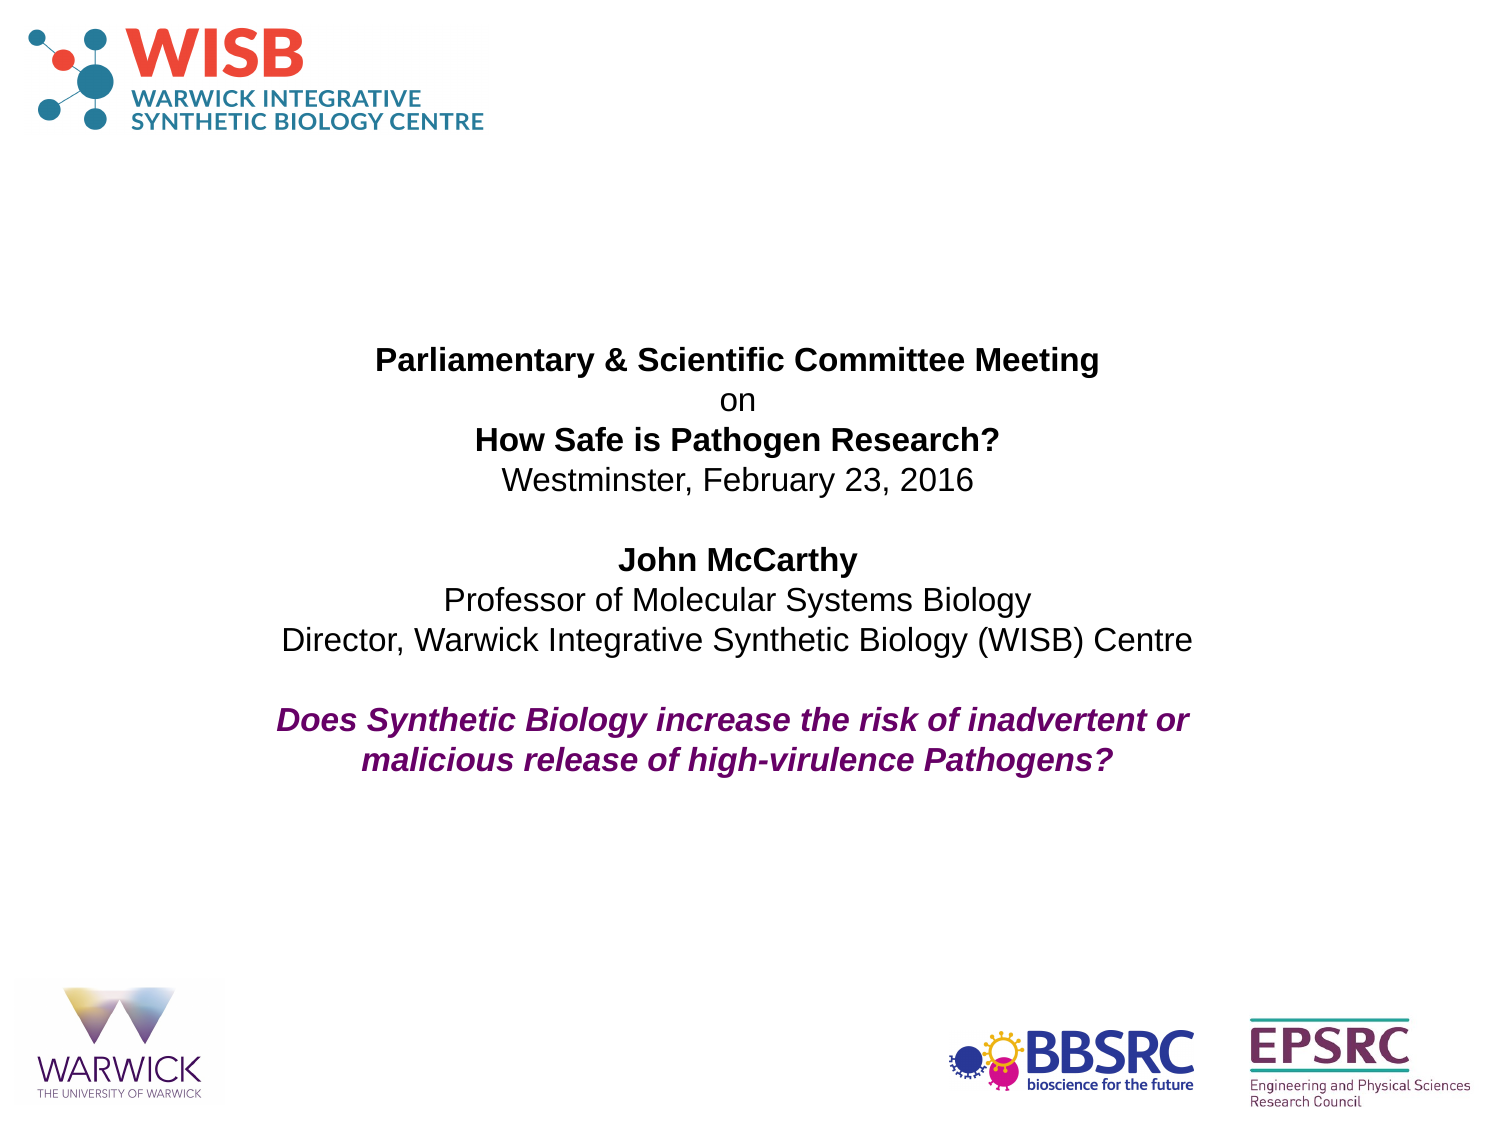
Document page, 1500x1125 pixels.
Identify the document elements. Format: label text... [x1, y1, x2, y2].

picture [24, 24, 490, 136]
picture [14, 978, 226, 1105]
picture [1223, 1009, 1487, 1121]
text_box Parliamentary & Scientific Committee Meeting on How Safe is Pathogen Research? Westminster, February 23, 2016 John McCarthy Professor of Molecular Systems Biology Director, Warwick Integrative Synthetic Biology (WISB) Centre Does Synthetic Biology increase the risk of inadvertent or malicious release of high-virulence Pathogens? [261, 331, 1215, 826]
picture [949, 1030, 1194, 1092]
